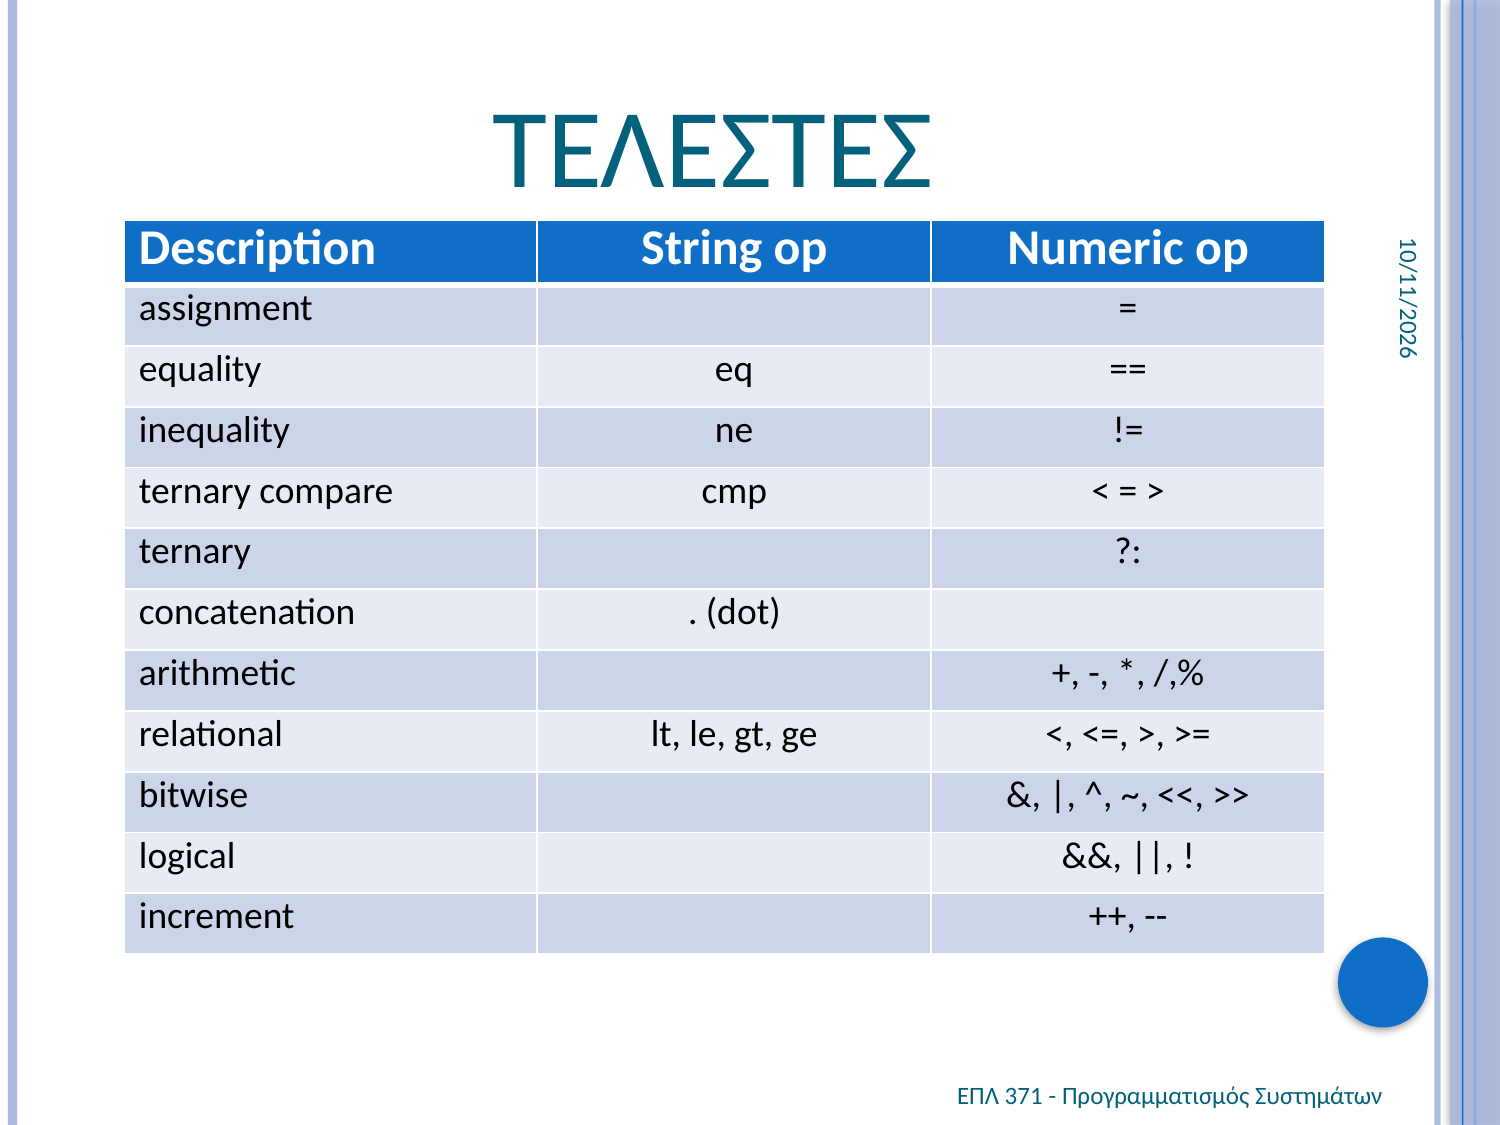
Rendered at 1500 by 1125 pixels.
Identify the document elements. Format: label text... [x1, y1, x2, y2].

table_cell < = > [932, 468, 1324, 527]
table_cell eq [538, 347, 930, 406]
table_cell &&, ||, ! [932, 833, 1324, 892]
table_cell ne [538, 408, 930, 467]
table_cell logical [125, 833, 536, 892]
table_cell equality [125, 347, 536, 406]
table_cell inequality [125, 408, 536, 467]
table_cell != [932, 408, 1324, 467]
table_cell [932, 590, 1324, 649]
table_cell [538, 833, 930, 892]
table_cell [538, 288, 930, 345]
table_cell cmp [538, 468, 930, 527]
table_cell [538, 773, 930, 832]
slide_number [1378, 43, 1442, 374]
table_cell assignment [125, 288, 536, 345]
table_cell ternary compare [125, 468, 536, 527]
table_cell [538, 529, 930, 588]
table_header Description [125, 221, 536, 282]
table_cell +, -, *, /,% [932, 651, 1324, 710]
table_cell ?: [932, 529, 1324, 588]
table_cell <, <=, >, >= [932, 712, 1324, 771]
table_cell ternary [125, 529, 536, 588]
table_header Numeric op [932, 221, 1324, 282]
table_cell relational [125, 712, 536, 771]
table_header String op [538, 221, 930, 282]
table_cell . (dot) [538, 590, 930, 649]
table_cell &, |, ^, ~, <<, >> [932, 773, 1324, 832]
table_cell bitwise [125, 773, 536, 832]
table_cell increment [125, 894, 536, 953]
footer ΕΠΛ 371 - Προγραμματισμός Συστημάτων [942, 1065, 1468, 1125]
table_cell == [932, 347, 1324, 406]
table_cell arithmetic [125, 651, 536, 710]
table_cell [538, 894, 930, 953]
table_cell lt, le, gt, ge [538, 712, 930, 771]
title Τελεστεσ [100, 42, 1326, 218]
table_cell [538, 651, 930, 710]
table_cell concatenation [125, 590, 536, 649]
table_cell = [932, 288, 1324, 345]
table_cell ++, -- [932, 894, 1324, 953]
